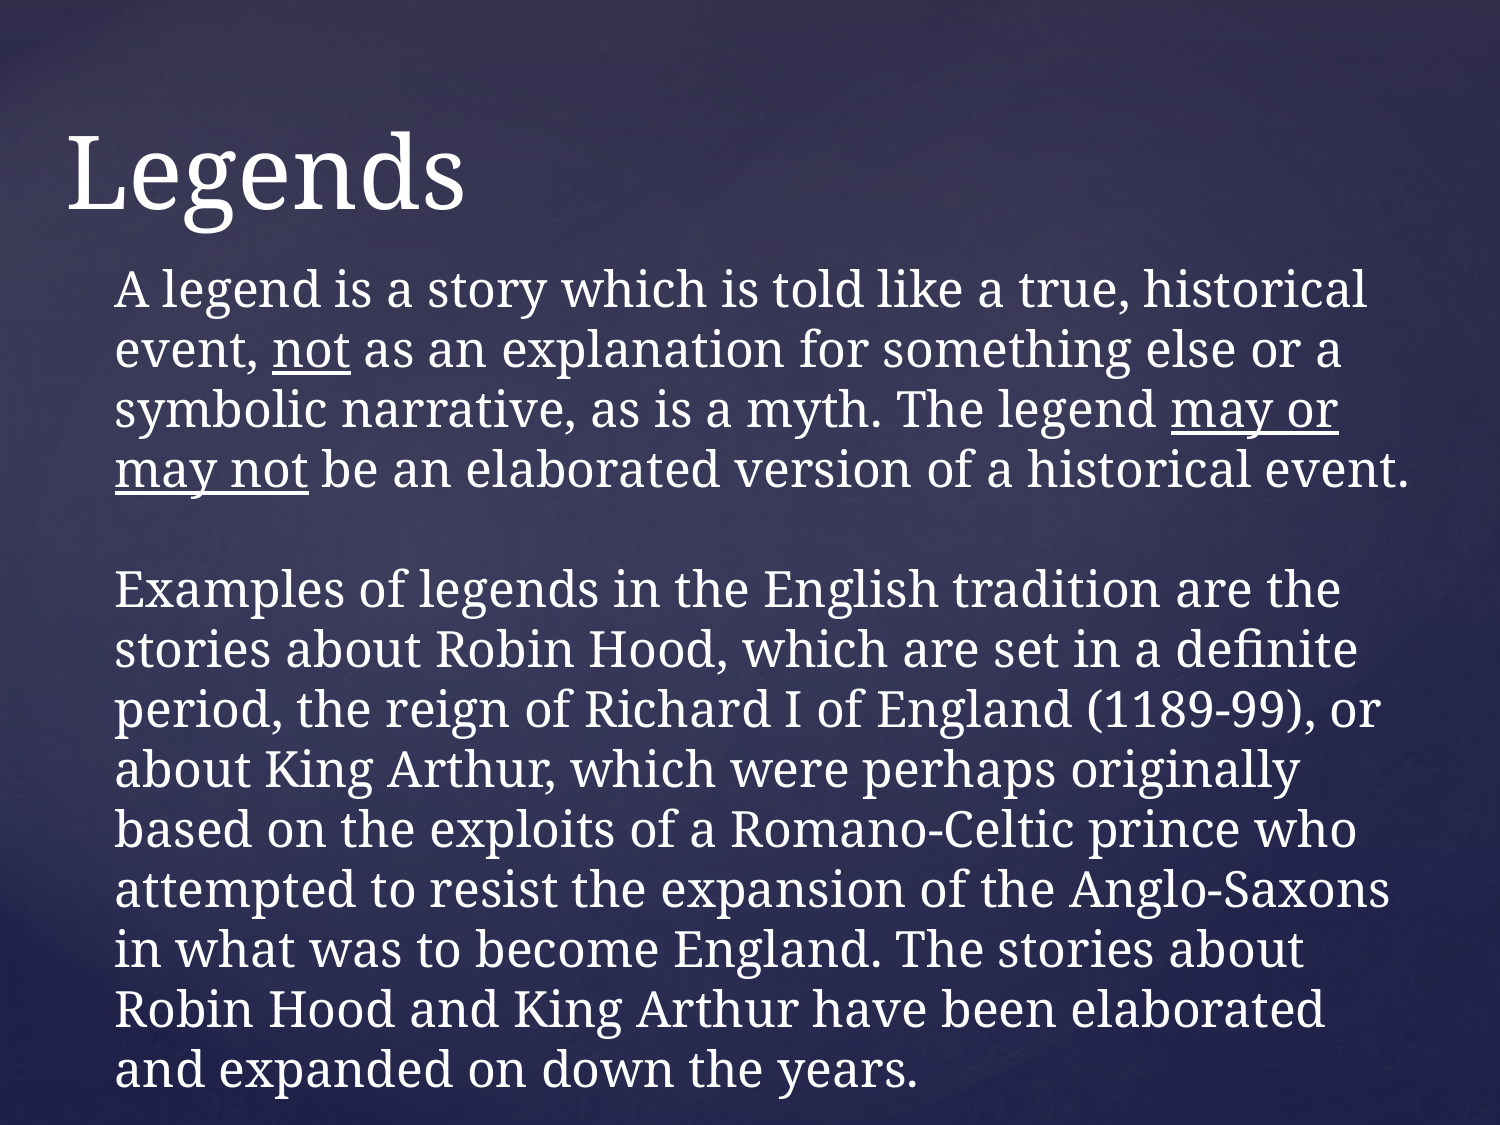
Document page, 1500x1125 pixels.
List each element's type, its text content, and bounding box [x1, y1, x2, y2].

title Legends [50, 87, 1288, 238]
text_box A legend is a story which is told like a true, historical event, not as an explanation for something else or a symbolic narrative, as is a myth. The legend may or may not be an elaborated version of a historical event. Examples of legends in the English tradition are the stories about Robin Hood, which are set in a definite period, the reign of Richard I of England (1189-99), or about King Arthur, which were perhaps originally based on the exploits of a Romano-Celtic prince who attempted to resist the expansion of the Anglo-Saxons in what was to become England. The stories about Robin Hood and King Arthur have been elaborated and expanded on down the years. [99, 249, 1425, 1105]
